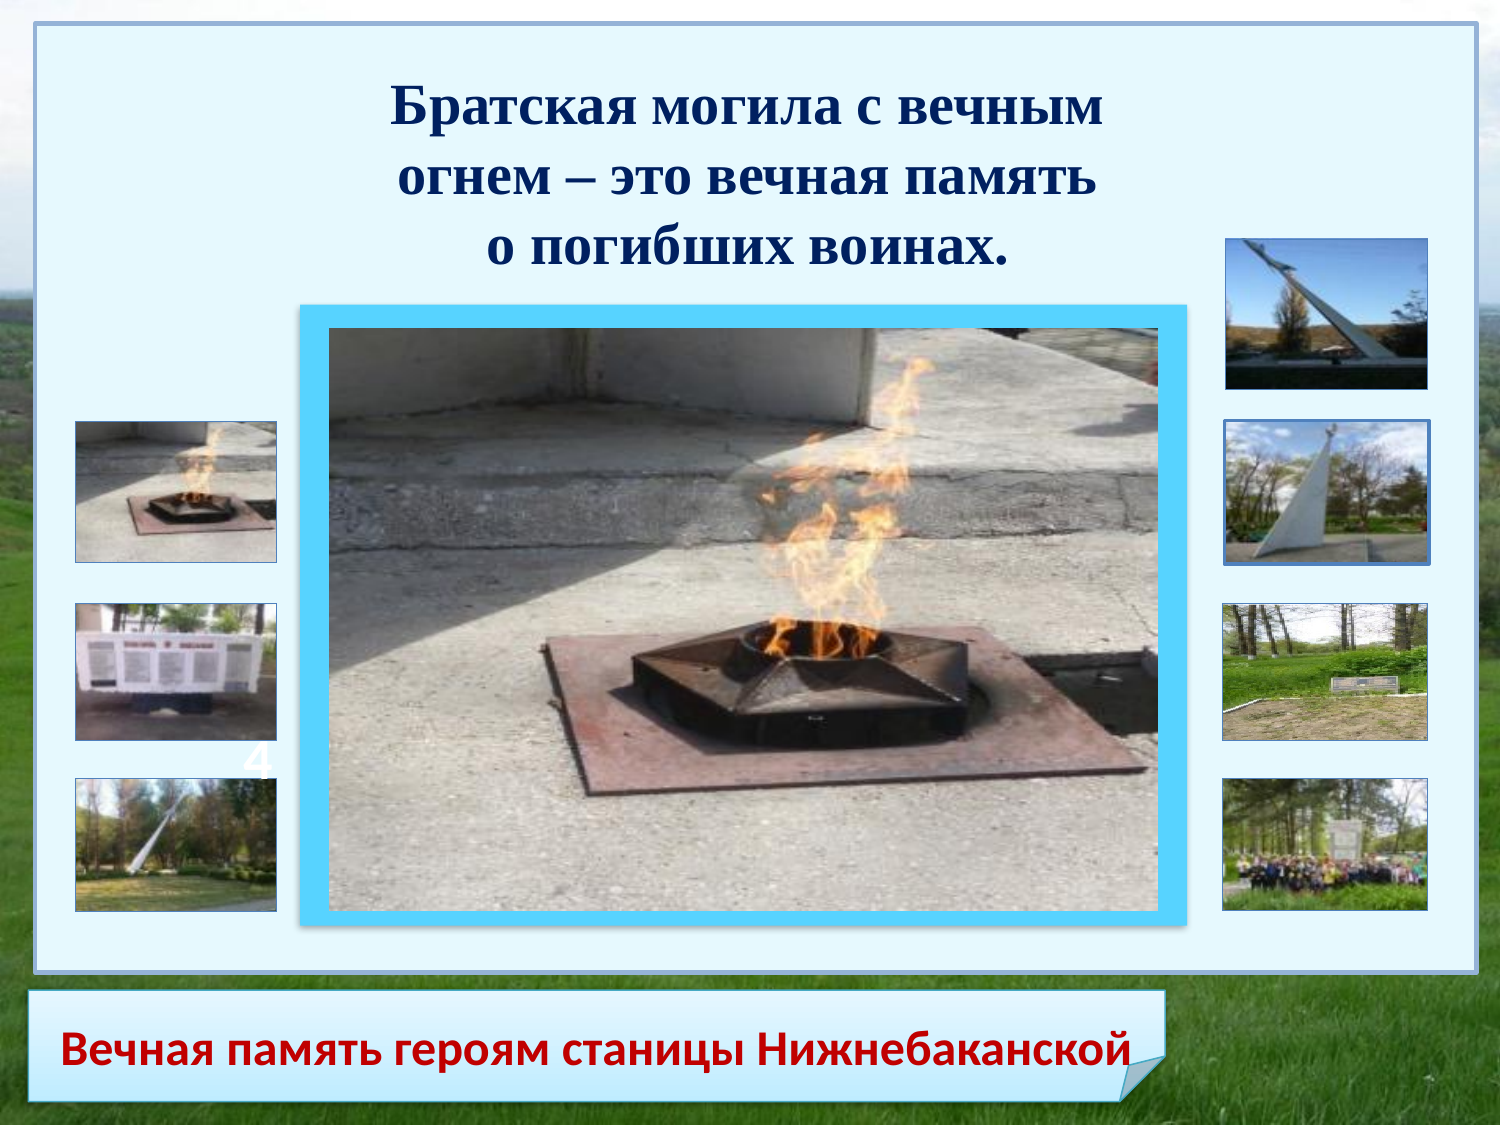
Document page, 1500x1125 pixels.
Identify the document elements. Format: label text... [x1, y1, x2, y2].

picture [0, 0, 1500, 1125]
text_box Вечная память героям станицы Нижнебаканской [27, 989, 1166, 1103]
text_box [298, 303, 1189, 928]
text_box [33, 21, 1479, 975]
text_box 4 [221, 713, 295, 799]
text_box Братская могила с вечным огнем – это вечная память о погибших воинах. [186, 58, 1324, 354]
